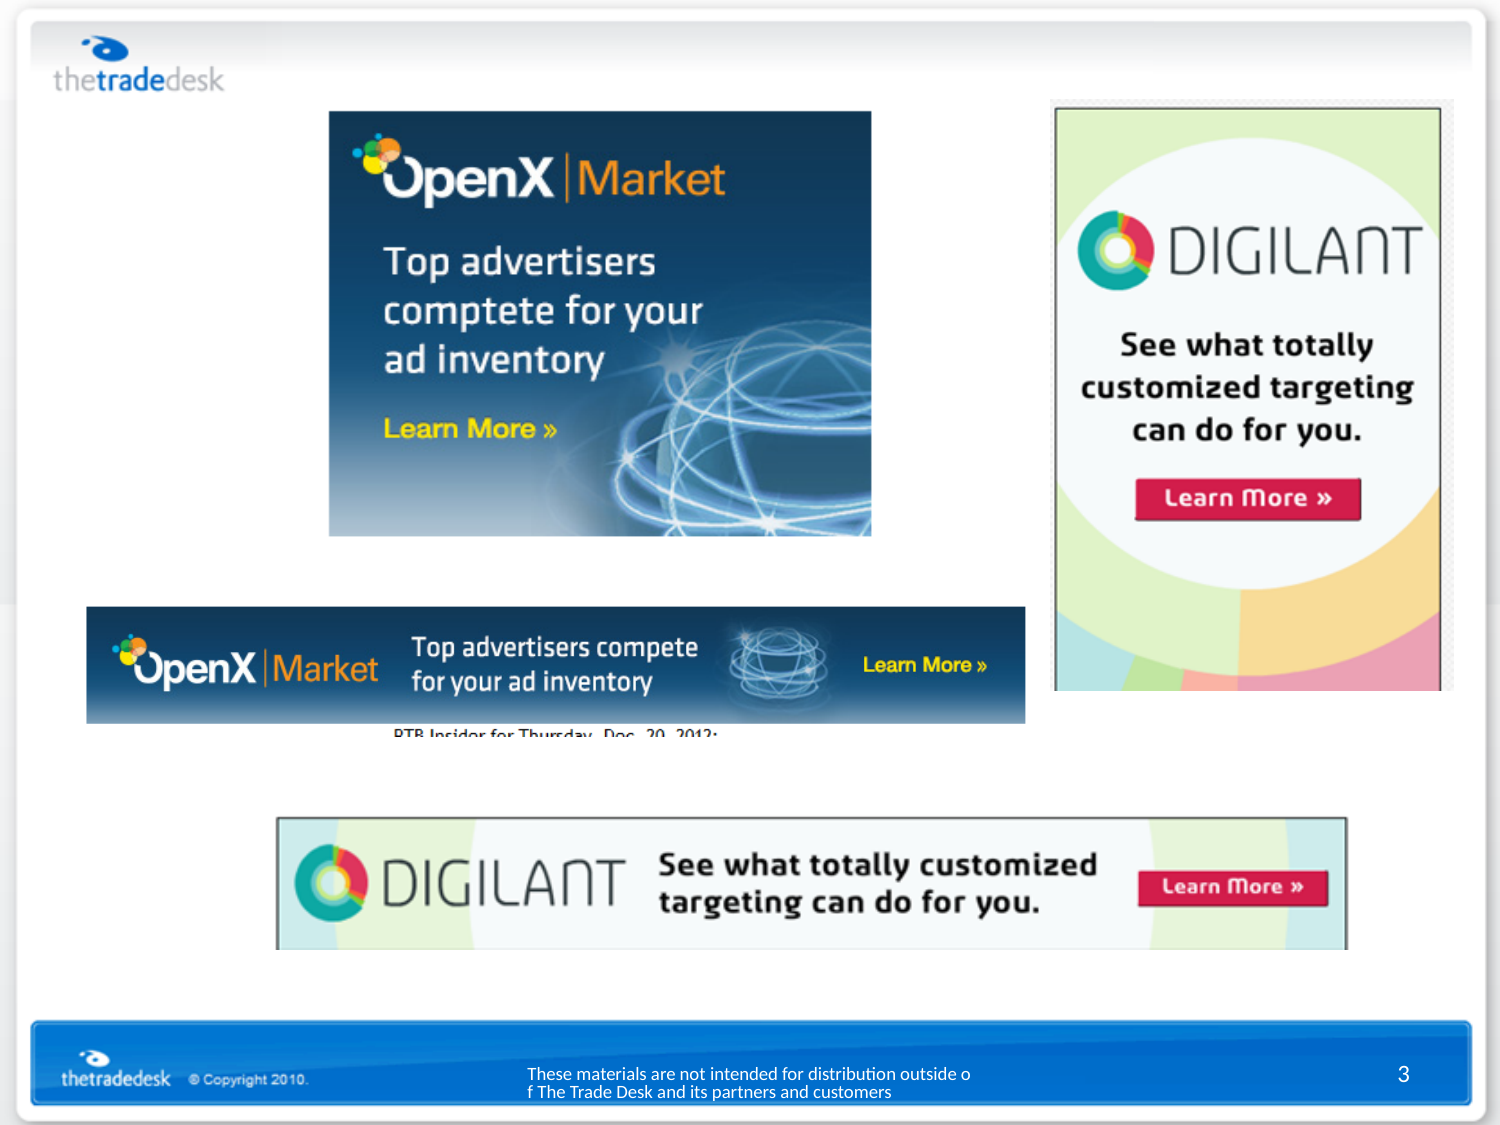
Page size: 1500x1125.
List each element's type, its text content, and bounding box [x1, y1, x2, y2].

picture [0, 0, 1500, 1125]
footer These materials are not intended for distribution outside of The Trade Desk and its partners and customers [512, 1042, 988, 1103]
slide_number 3 [1074, 1042, 1425, 1103]
